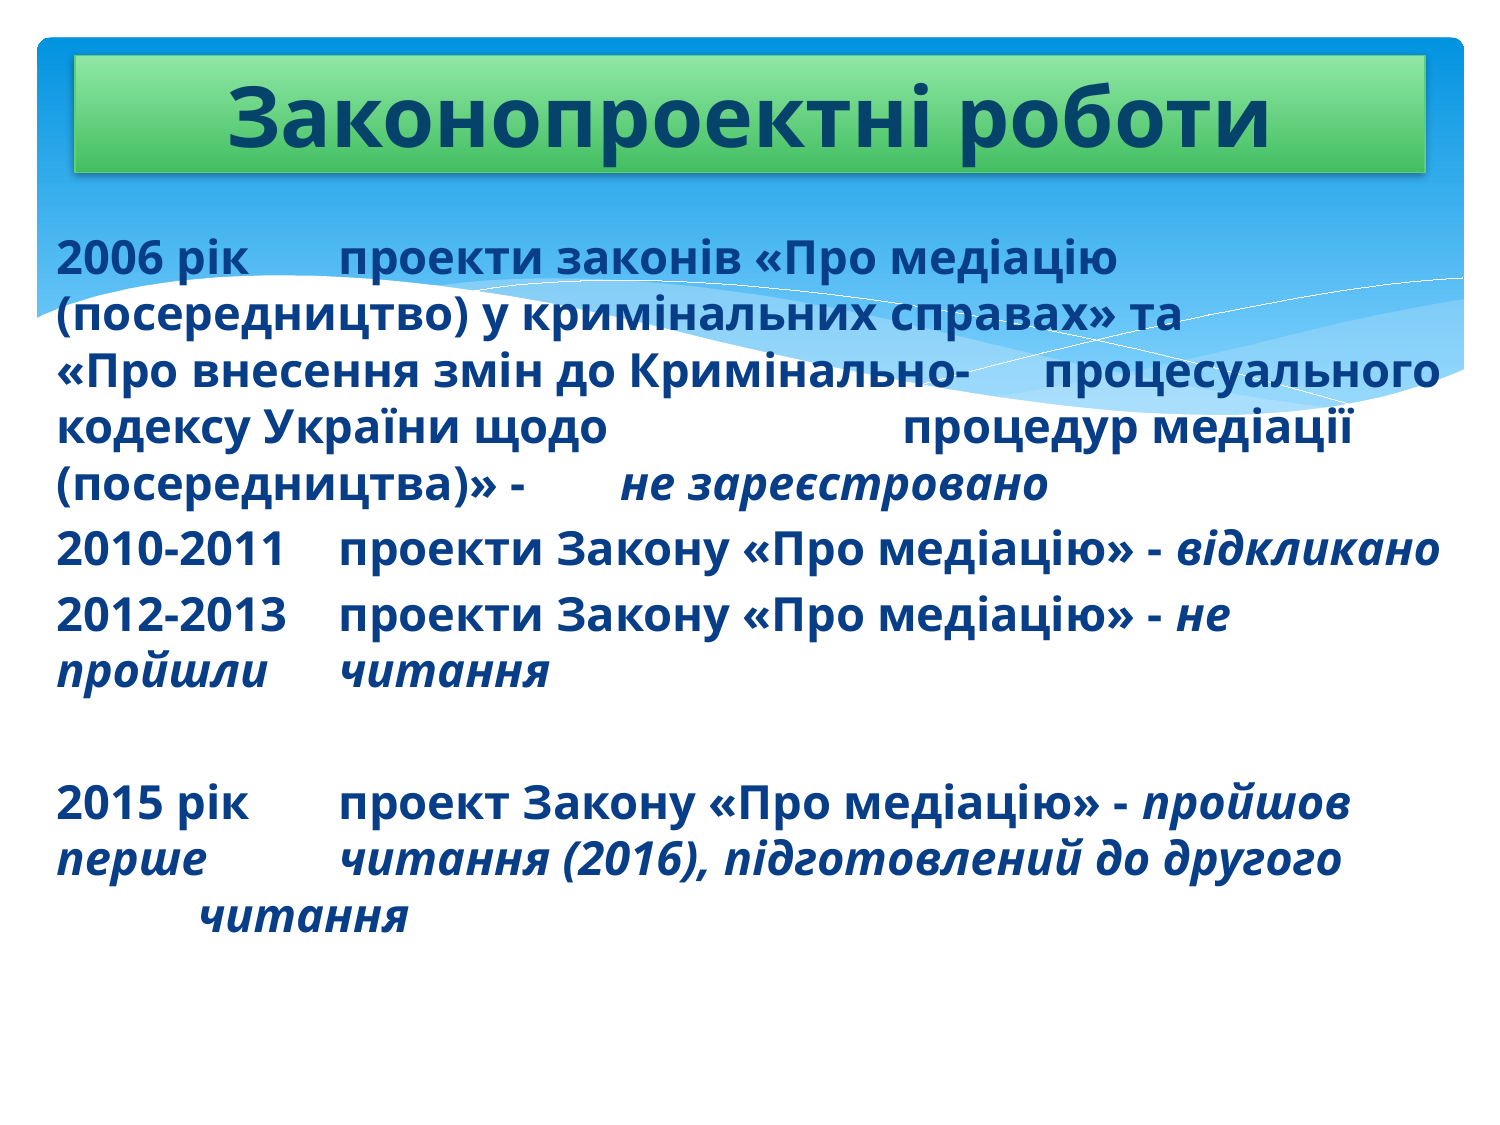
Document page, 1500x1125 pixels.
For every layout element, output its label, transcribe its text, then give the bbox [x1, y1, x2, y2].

title Законопроектні роботи [74, 55, 1426, 173]
list 2006 рік проекти законів «Про медіацію (посередництво) у кримінальних справах» та «Про внесення змін до Кримінально- процесуального кодексу України щодо процедур медіації (посередництва)» - не зареєстровано 2010-2011 проекти Закону «Про медіацію» - відкликано 2012-2013 проекти Закону «Про медіацію» - не пройшли читання 2015 рік проект Закону «Про медіацію» - пройшов перше читання (2016), підготовлений до другого читання [41, 219, 1459, 1005]
